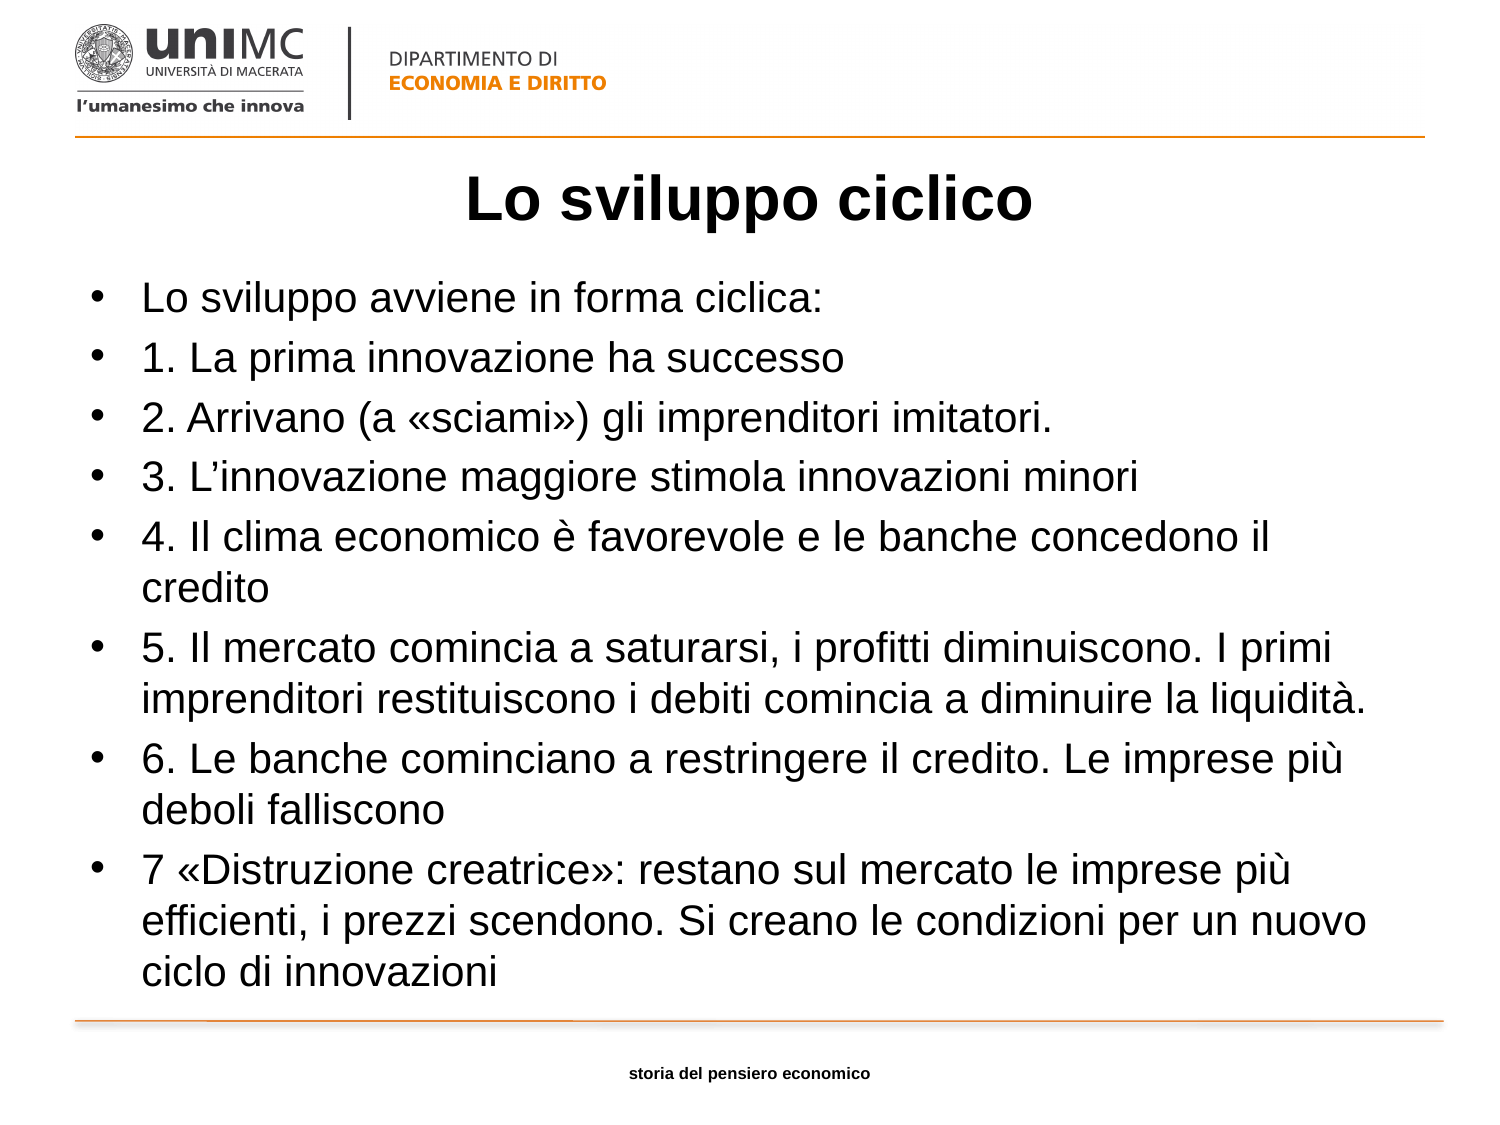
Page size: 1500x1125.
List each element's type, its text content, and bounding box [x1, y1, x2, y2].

picture [75, 24, 1425, 138]
list Lo sviluppo avviene in forma ciclica: 1. La prima innovazione ha successo 2. Arrivano (a «sciami») gli imprenditori imitatori. 3. L’innovazione maggiore stimola innovazioni minori 4. Il clima economico è favorevole e le banche concedono il credito 5. Il mercato comincia a saturarsi, i profitti diminuiscono. I primi imprenditori restituiscono i debiti comincia a diminuire la liquidità. 6. Le banche cominciano a restringere il credito. Le imprese più deboli falliscono 7 «Distruzione creatrice»: restano sul mercato le imprese più efficienti, i prezzi scendono. Si creano le condizioni per un nuovo ciclo di innovazioni [75, 262, 1425, 1005]
title Lo sviluppo ciclico [75, 149, 1425, 241]
footer storia del pensiero economico [512, 1042, 988, 1103]
